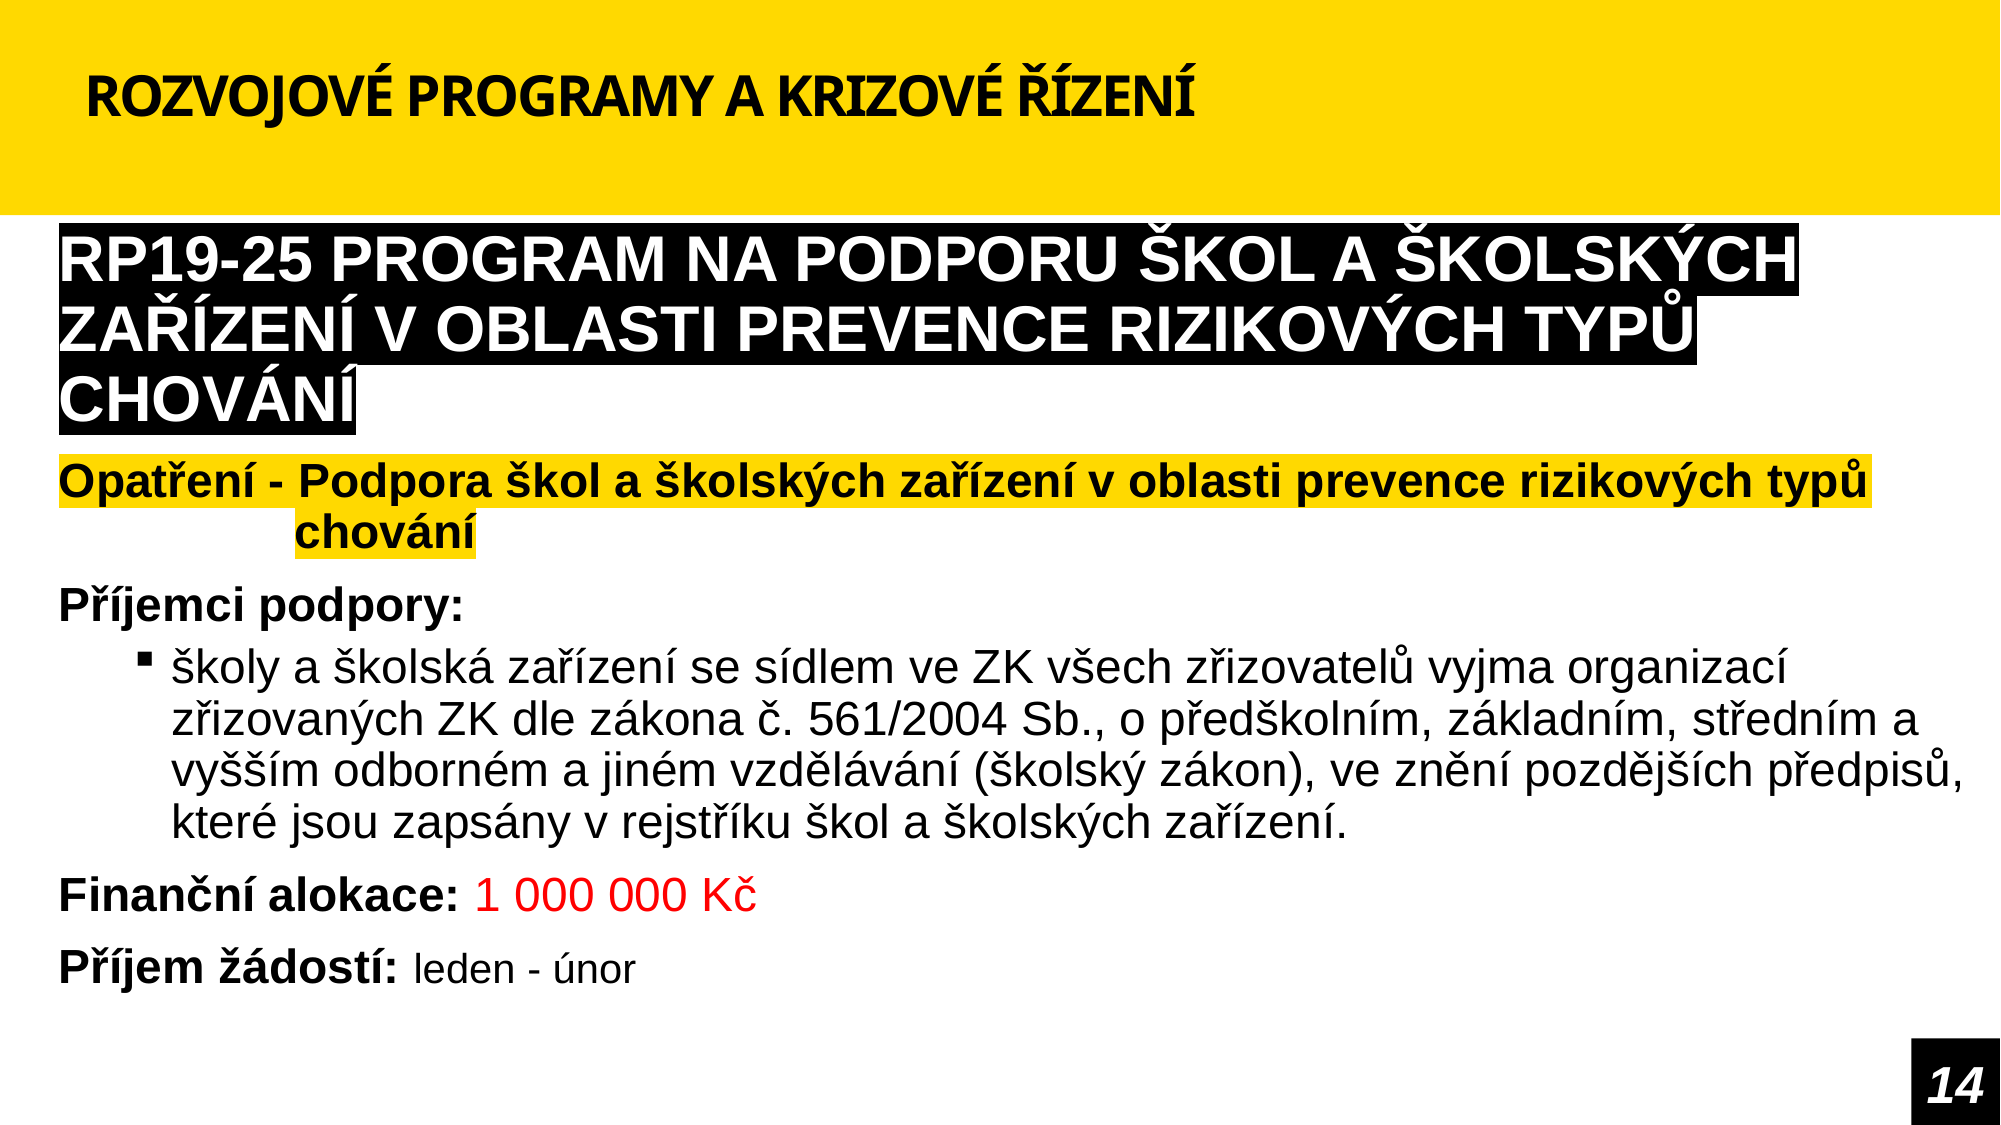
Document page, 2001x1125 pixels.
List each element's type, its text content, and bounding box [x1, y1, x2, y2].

list RP19-25 PROGRAM NA PODPORU ŠKOL A ŠKOLSKÝCH ZAŘÍZENÍ V OBLASTI PREVENCE RIZIKOVÝCH TYPŮ CHOVÁNÍ Opatření - Podpora škol a školských zařízení v oblasti prevence rizikových typů chování Příjemci podpory: školy a školská zařízení se sídlem ve ZK všech zřizovatelů vyjma organizací zřizovaných ZK dle zákona č. 561/2004 Sb., o předškolním, základním, středním a vyšším odborném a jiném vzdělávání (školský zákon), ve znění pozdějších předpisů, které jsou zapsány v rejstříku škol a školských zařízení. Finanční alokace: 1 000 000 Kč Příjem žádostí: leden - únor [0, 218, 2000, 1125]
slide_number 14 [1911, 1038, 2000, 1125]
title ROZVOJOVÉ PROGRAMY A KRIZOVÉ ŘÍZENÍ [69, 60, 1918, 214]
